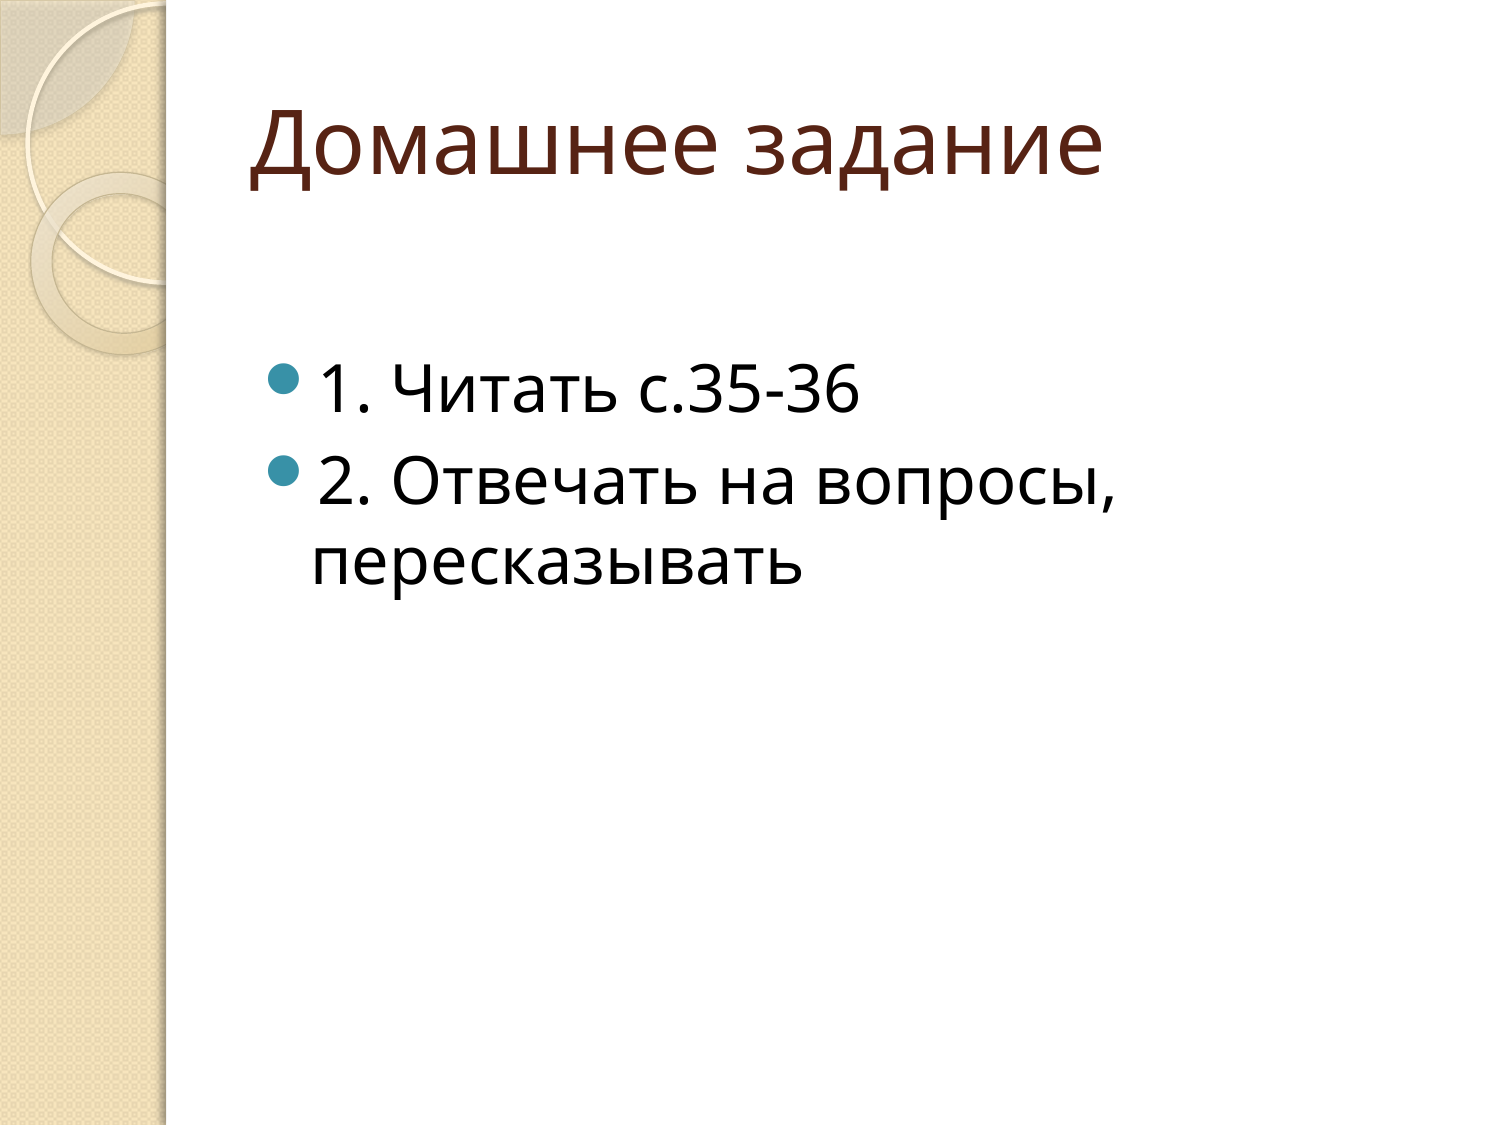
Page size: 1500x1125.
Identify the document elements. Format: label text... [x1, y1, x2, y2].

title Домашнее задание [235, 45, 1466, 233]
list 1. Читать с.35-36 2. Отвечать на вопросы, пересказывать [235, 338, 1466, 1025]
